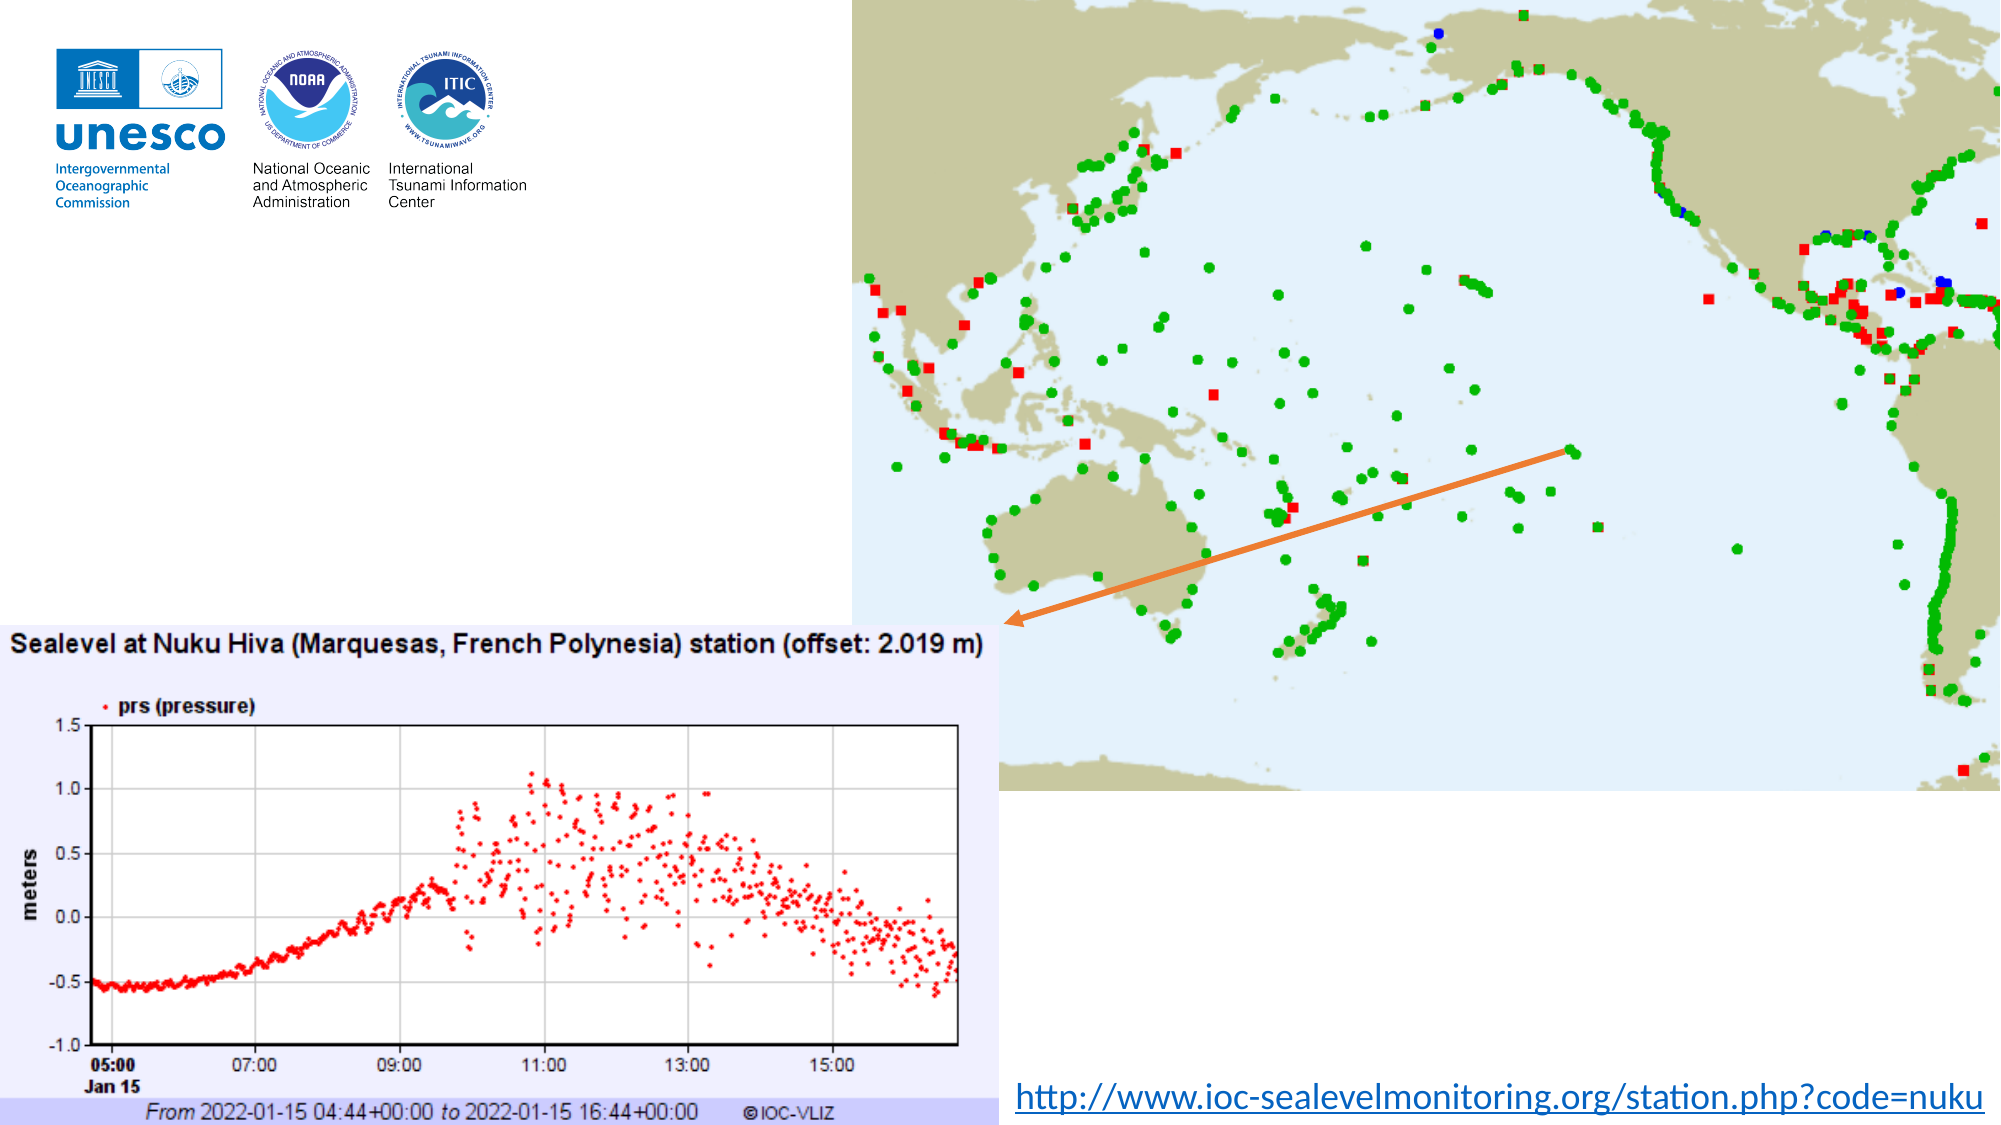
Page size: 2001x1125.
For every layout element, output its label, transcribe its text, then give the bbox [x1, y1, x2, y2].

text_box http://www.ioc-sealevelmonitoring.org/station.php?code=nuku [999, 1064, 2000, 1125]
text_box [1003, 451, 1565, 624]
picture [43, 35, 527, 221]
picture [0, 0, 2000, 1125]
